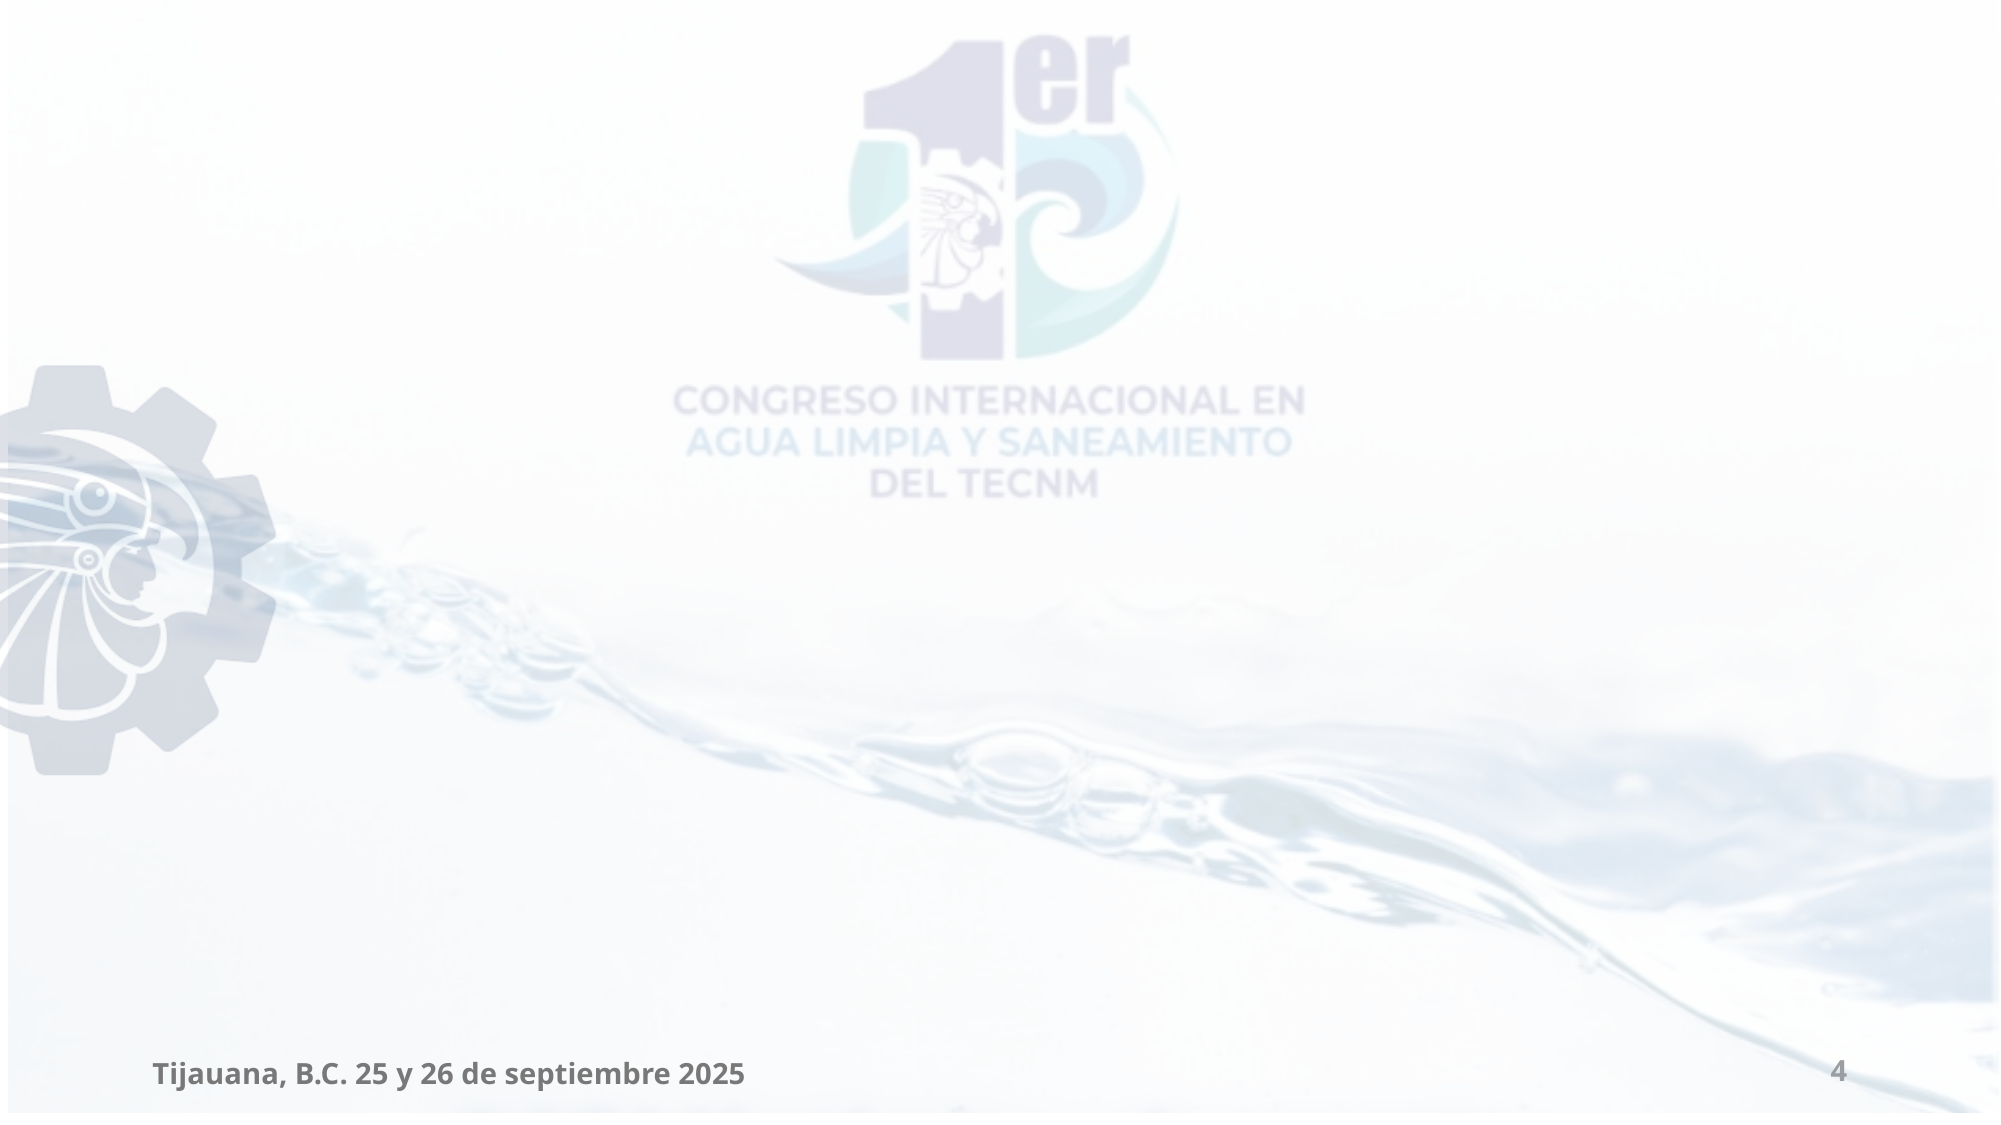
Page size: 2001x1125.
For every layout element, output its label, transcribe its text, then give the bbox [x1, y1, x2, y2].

slide_number Tijauana, B.C. 25 y 26 de septiembre 2025 [137, 1042, 766, 1103]
slide_number 4 [1412, 1042, 1863, 1103]
